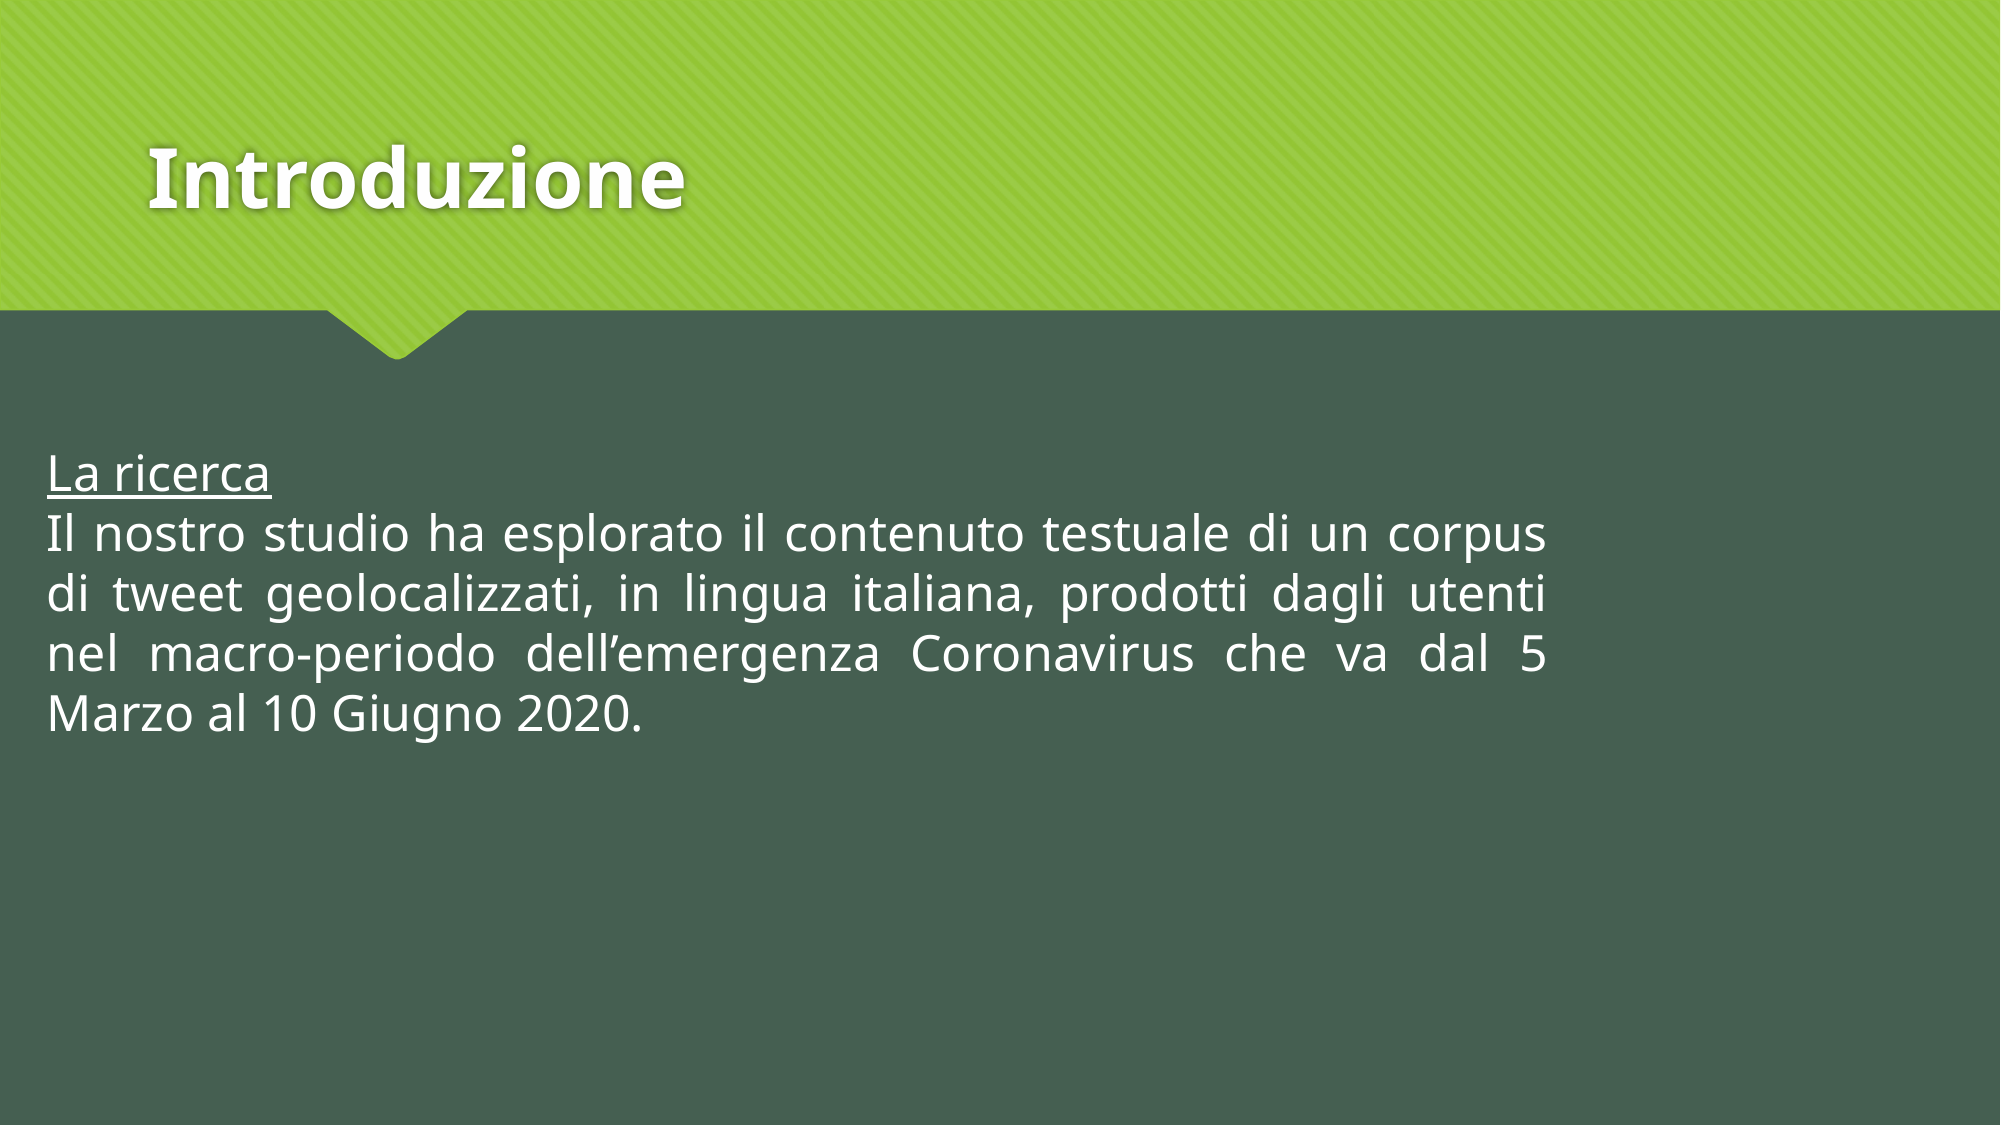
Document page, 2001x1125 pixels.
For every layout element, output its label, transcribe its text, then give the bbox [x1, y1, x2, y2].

text_box La ricerca Il nostro studio ha esplorato il contenuto testuale di un corpus di tweet geolocalizzati, in lingua italiana, prodotti dagli utenti nel macro-periodo dell’emergenza Coronavirus che va dal 5 Marzo al 10 Giugno 2020. [32, 434, 1564, 749]
title Introduzione [132, 73, 1868, 233]
